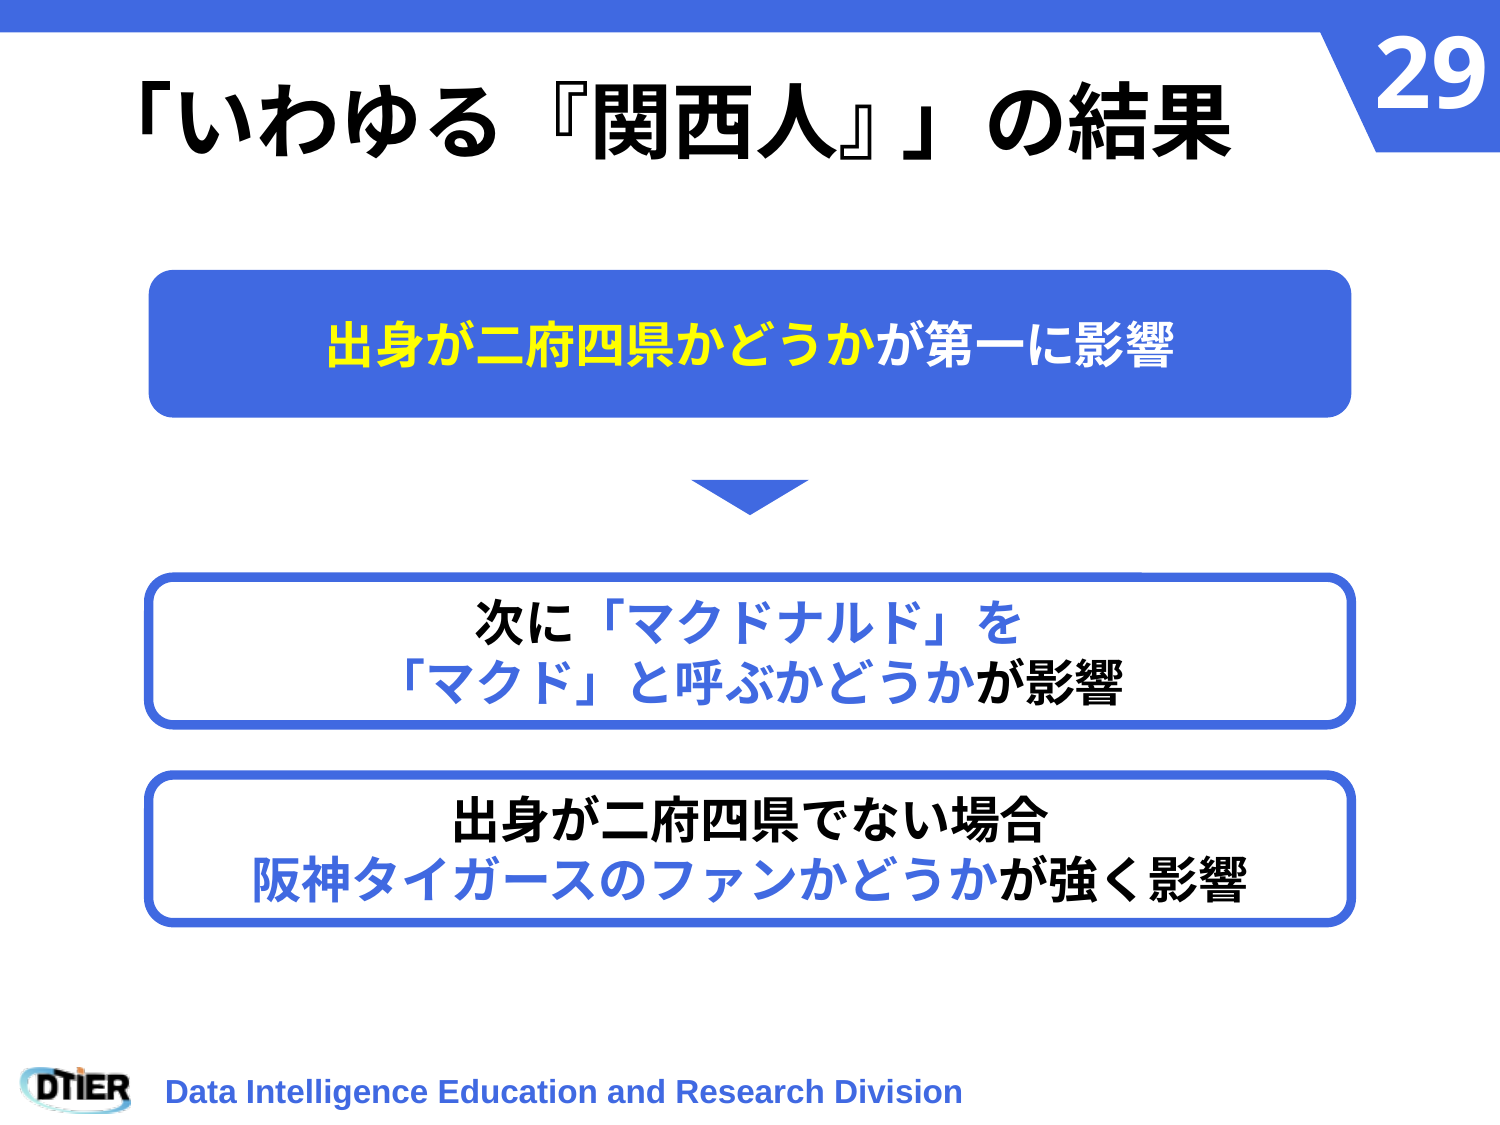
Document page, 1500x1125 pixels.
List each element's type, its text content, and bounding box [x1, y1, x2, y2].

picture [19, 1067, 131, 1114]
text_box [687, 478, 813, 517]
title 「いわゆる『関西人』」の結果 [75, 59, 1397, 180]
text_box 出身が二府四県かどうかが第一に影響 [147, 268, 1353, 419]
text_box 出身が二府四県でない場合 阪神タイガースのファンかどうかが強く影響 [147, 773, 1353, 924]
text_box 次に「マクドナルド」を 「マクド」と呼ぶかどうかが影響 [147, 576, 1353, 726]
